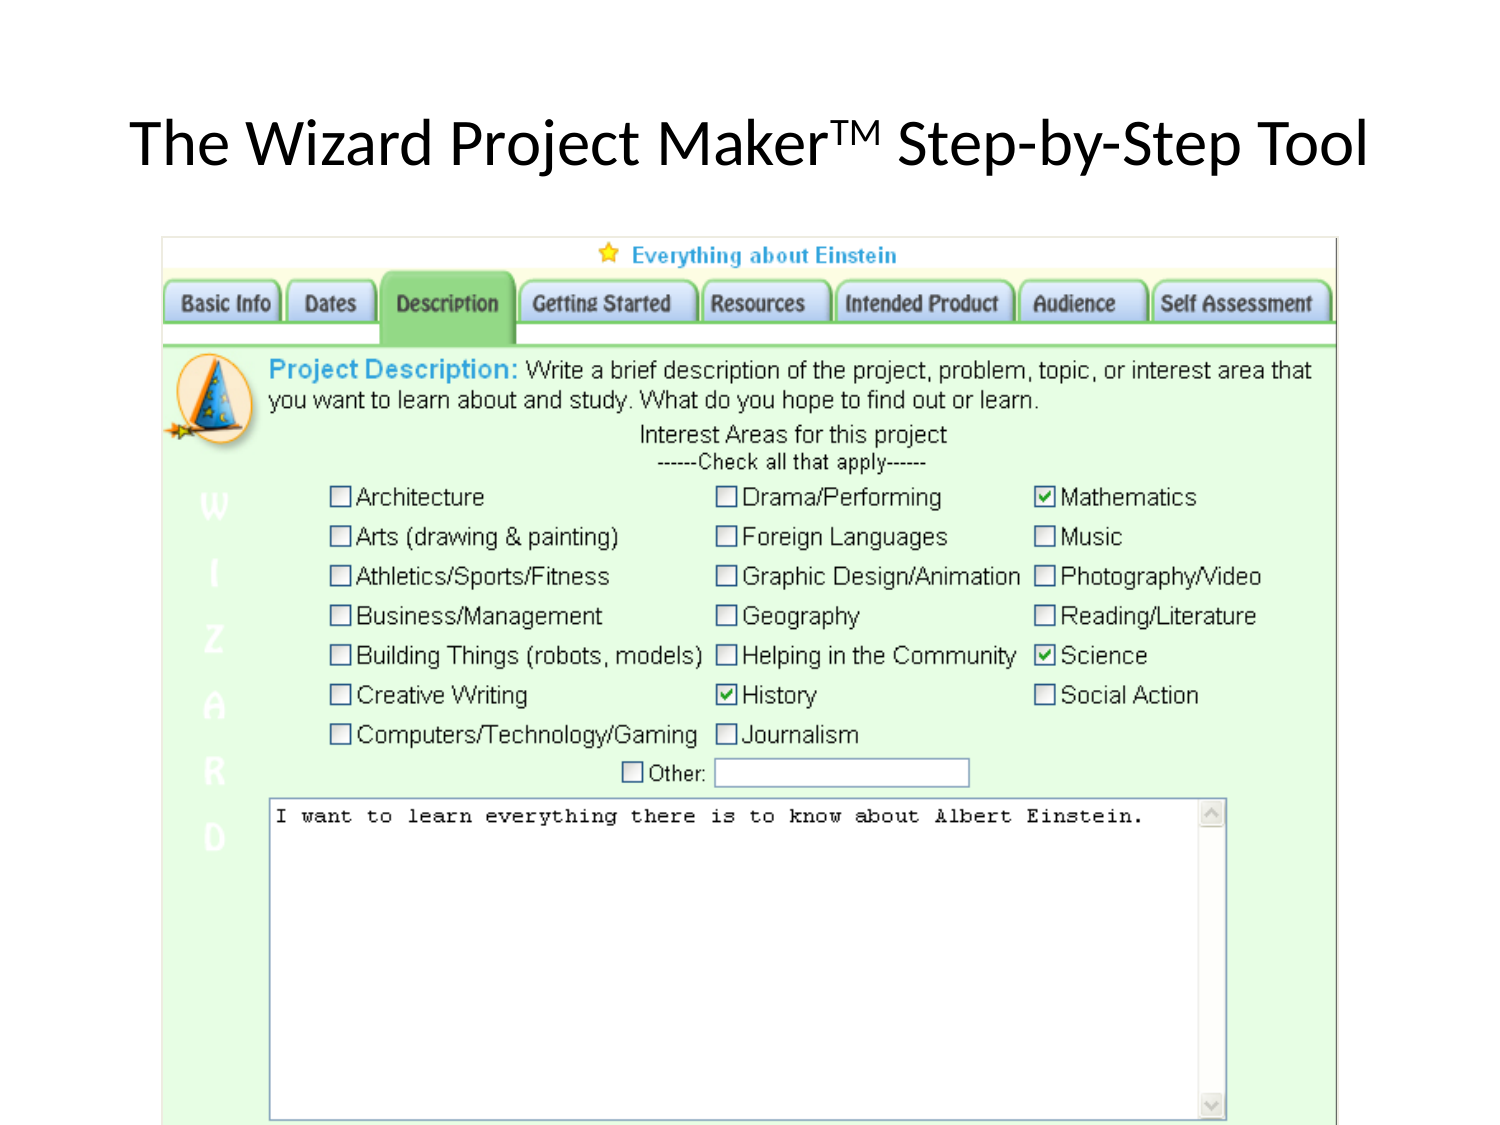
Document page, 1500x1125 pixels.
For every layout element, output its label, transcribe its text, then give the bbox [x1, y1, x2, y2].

title The Wizard Project MakerTM Step-by-Step Tool [75, 45, 1425, 233]
picture [162, 237, 1338, 1125]
